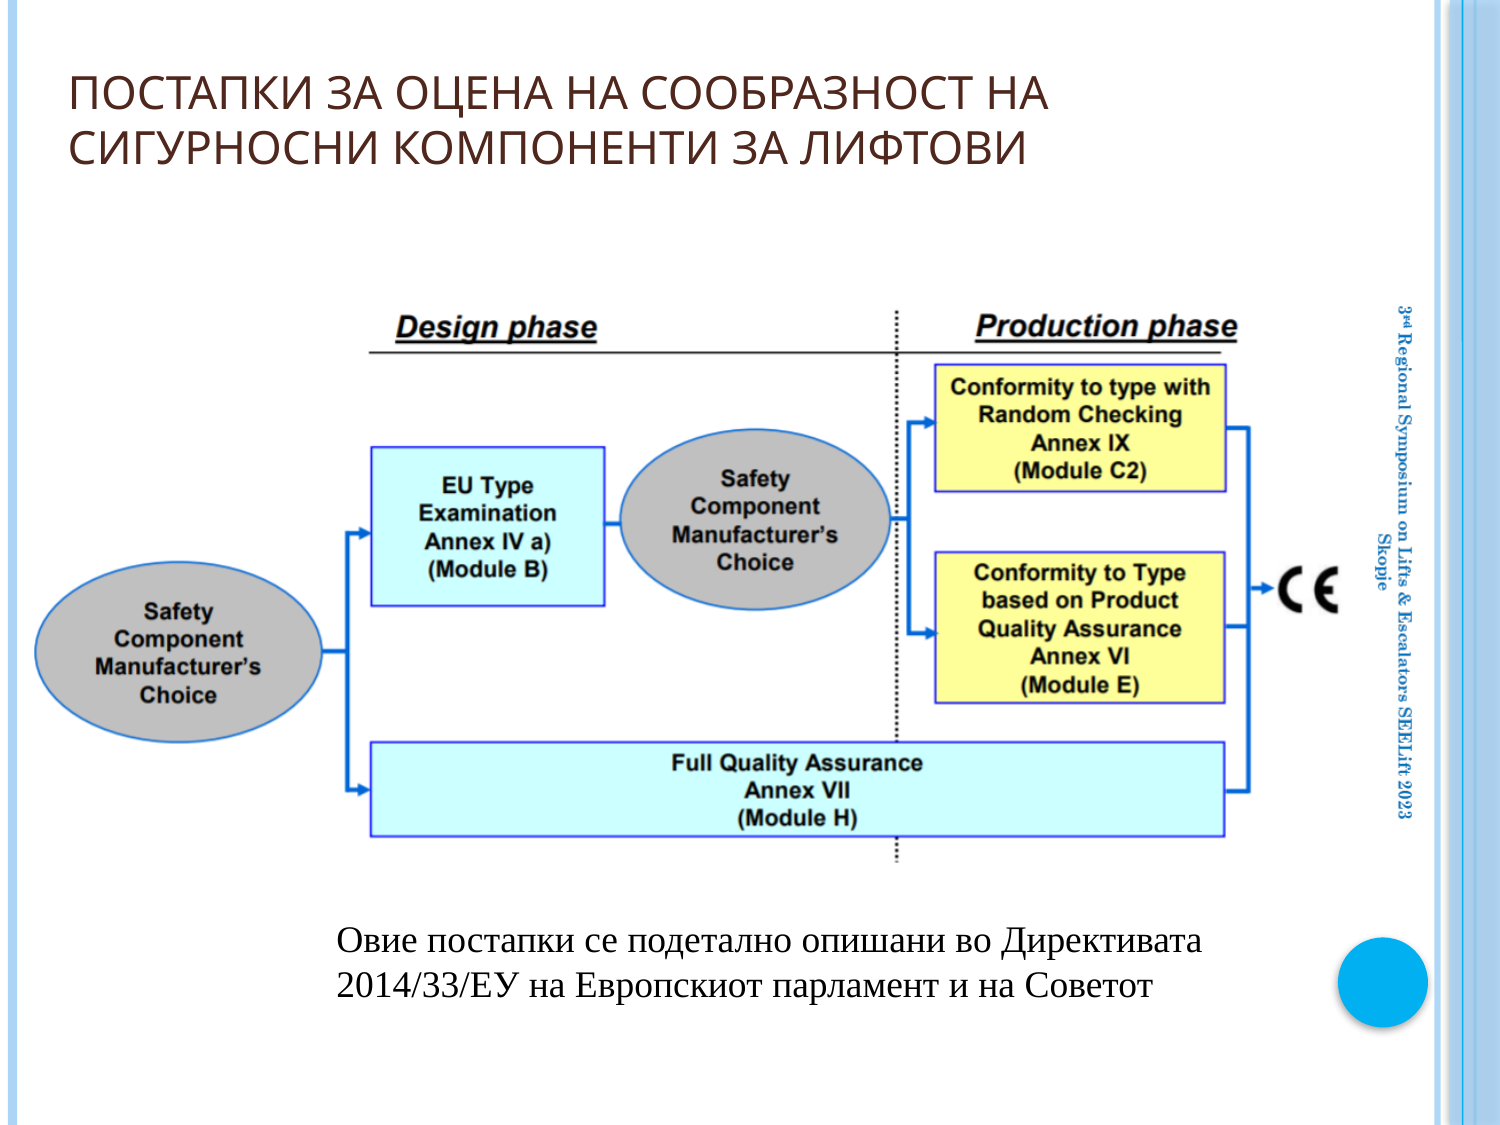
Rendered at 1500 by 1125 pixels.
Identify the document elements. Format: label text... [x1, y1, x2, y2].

text_box Постапки за оцена на сообразност на сигурносни компоненти за лифтови [53, 111, 1317, 182]
picture [1363, 265, 1425, 859]
picture [17, 278, 1353, 880]
text_box Овие постапки се подетално опишани во Директивата 2014/33/ЕУ на Европскиот парламент и на Советот [321, 907, 1385, 1012]
text_box [0, 456, 11, 521]
